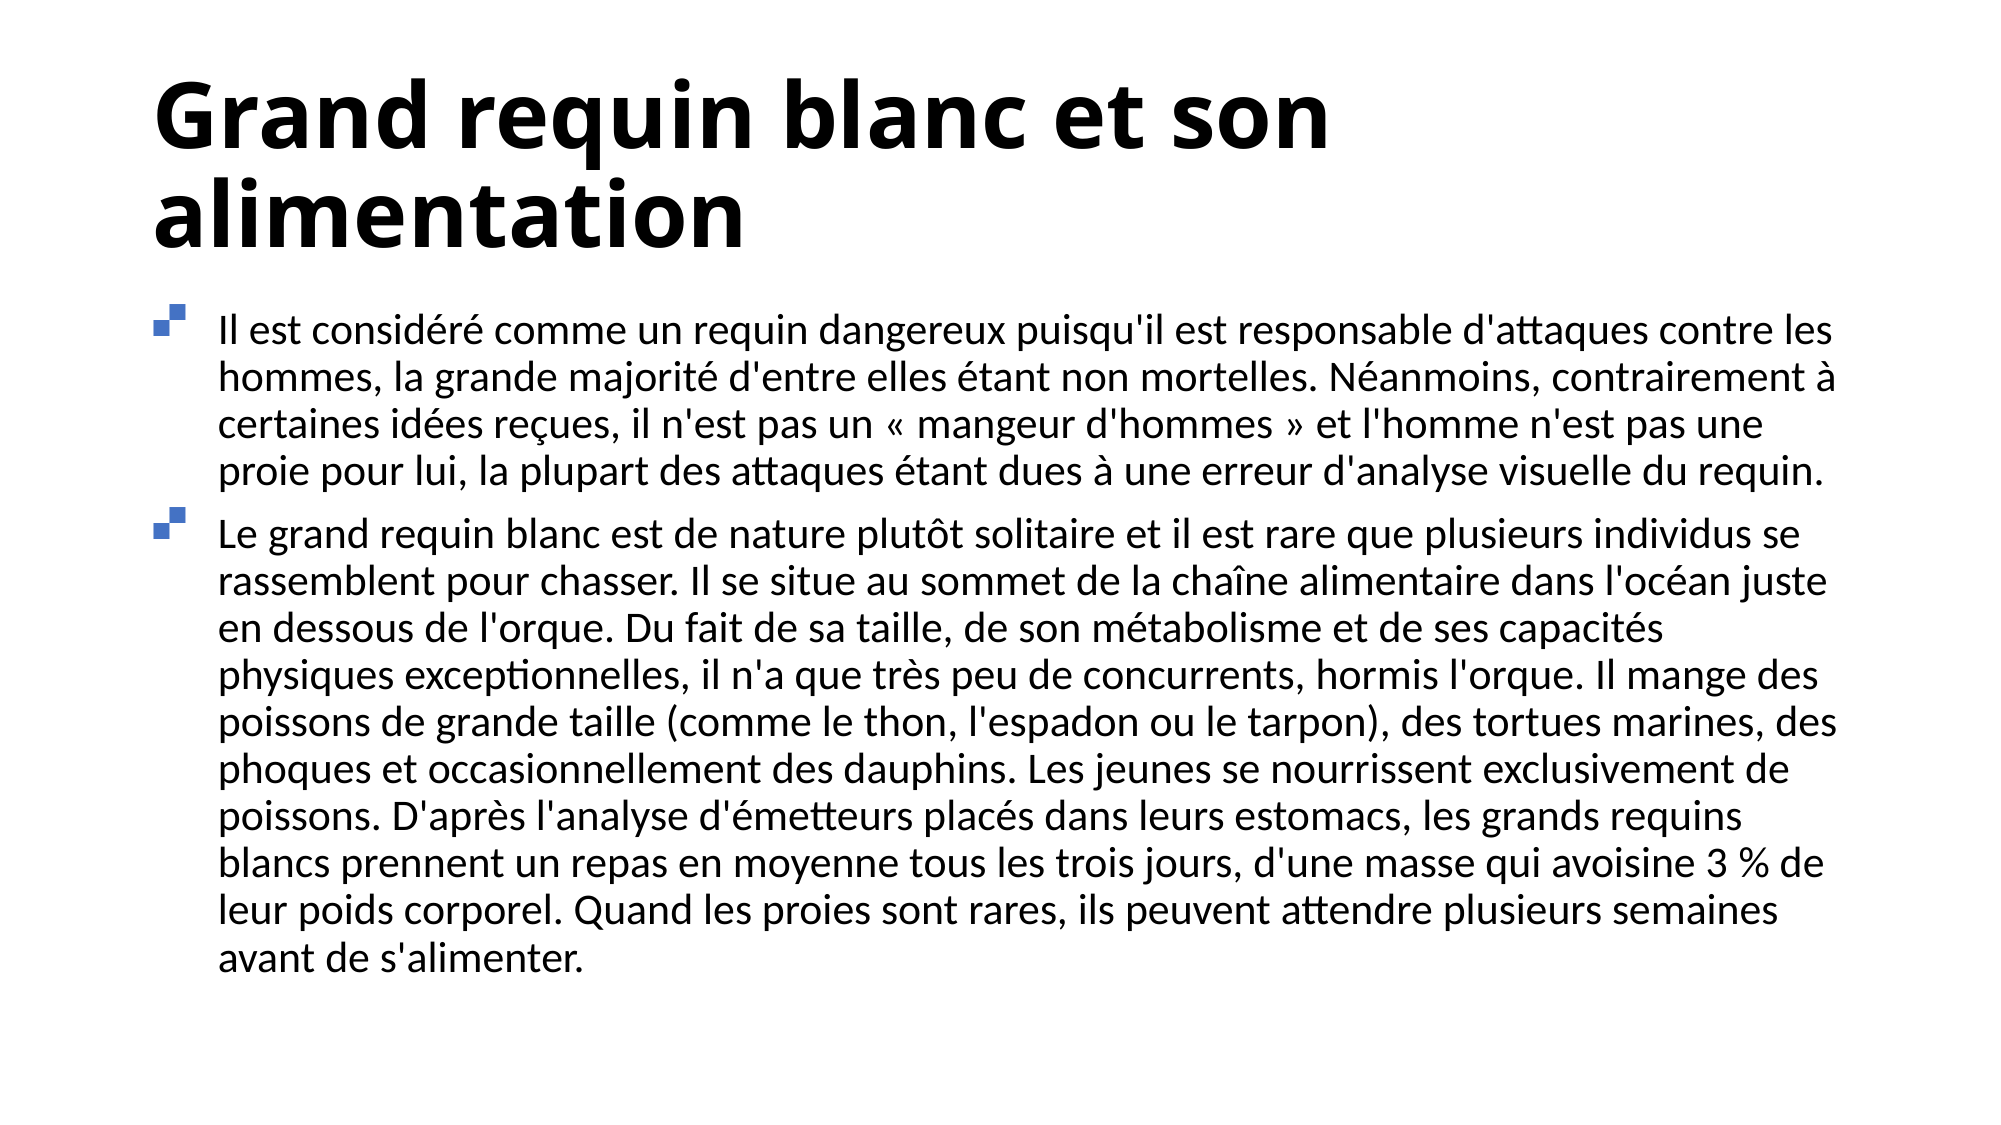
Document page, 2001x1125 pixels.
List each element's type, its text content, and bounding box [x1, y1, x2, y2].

title Grand requin blanc et son alimentation [137, 59, 1863, 278]
list Il est considéré comme un requin dangereux puisqu'il est responsable d'attaques contre les hommes, la grande majorité d'entre elles étant non mortelles. Néanmoins, contrairement à certaines idées reçues, il n'est pas un « mangeur d'hommes » et l'homme n'est pas une proie pour lui, la plupart des attaques étant dues à une erreur d'analyse visuelle du requin. Le grand requin blanc est de nature plutôt solitaire et il est rare que plusieurs individus se rassemblent pour chasser. Il se situe au sommet de la chaîne alimentaire dans l'océan juste en dessous de l'orque. Du fait de sa taille, de son métabolisme et de ses capacités physiques exceptionnelles, il n'a que très peu de concurrents, hormis l'orque. Il mange des poissons de grande taille (comme le thon, l'espadon ou le tarpon), des tortues marines, des phoques et occasionnellement des dauphins. Les jeunes se nourrissent exclusivement de poissons. D'après l'analyse d'émetteurs placés dans leurs estomacs, les grands requins blancs prennent un repas en moyenne tous les trois jours, d'une masse qui avoisine 3 % de leur poids corporel. Quand les proies sont rares, ils peuvent attendre plusieurs semaines avant de s'alimenter. [137, 299, 1863, 1014]
